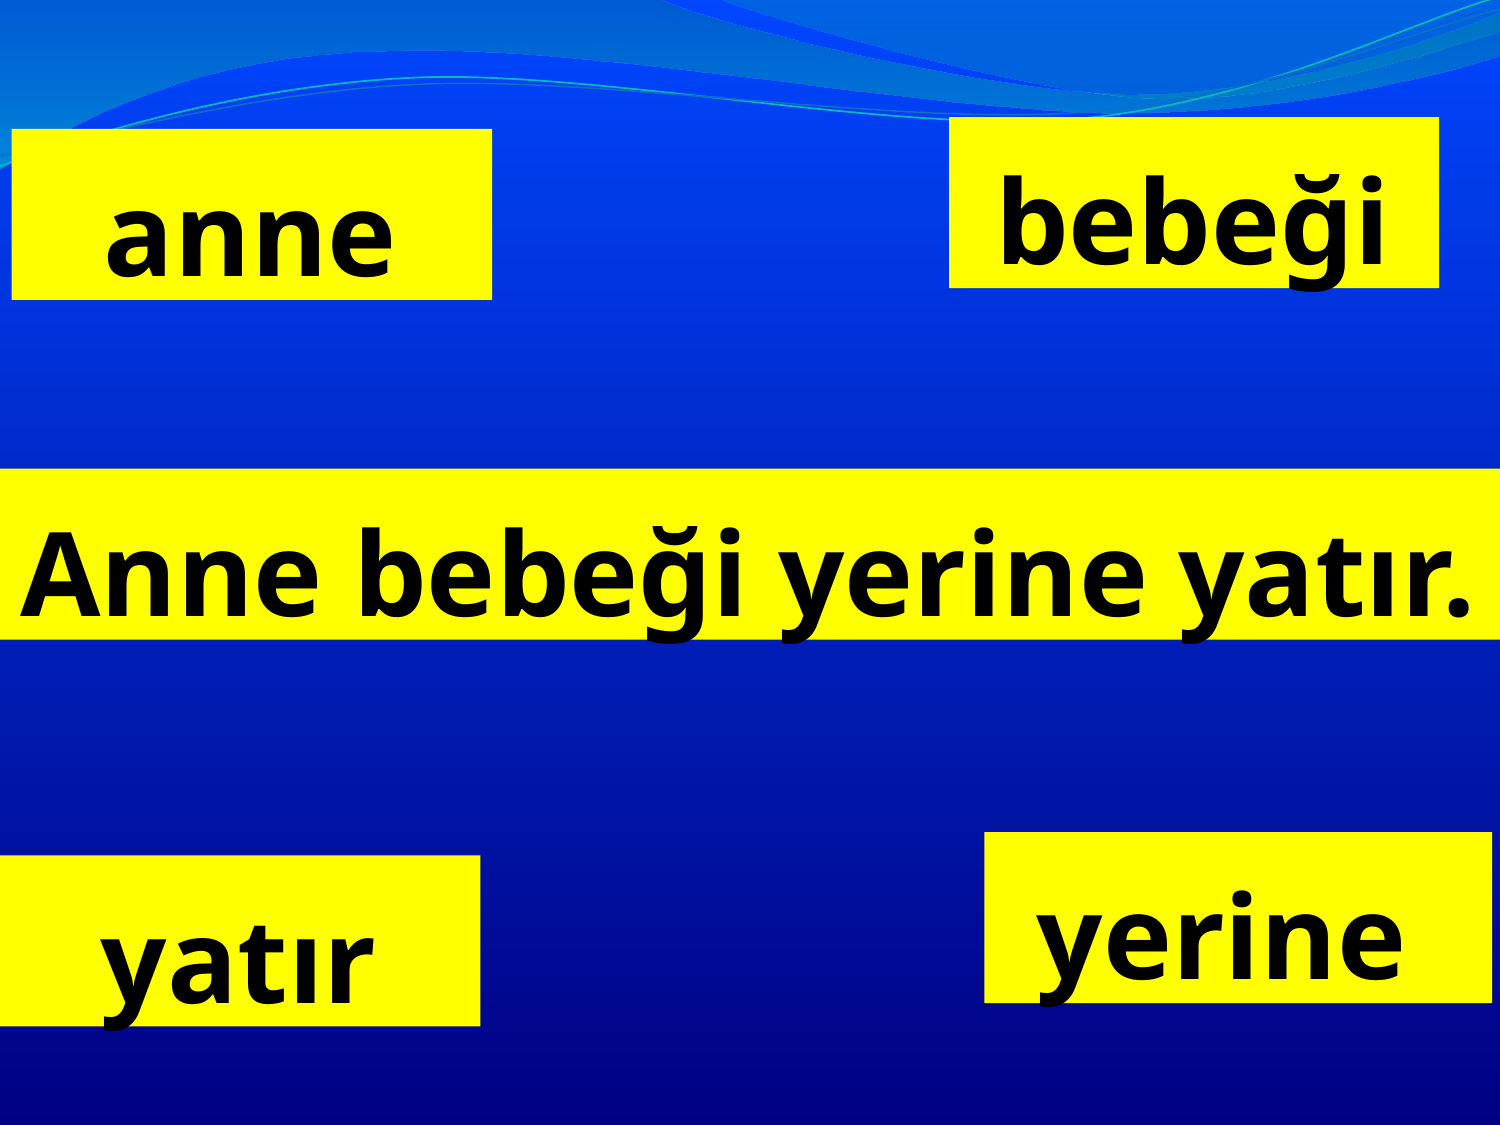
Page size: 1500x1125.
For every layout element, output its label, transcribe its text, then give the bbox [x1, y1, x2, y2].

text_box bebeği [949, 117, 1440, 289]
text_box yatır [0, 855, 481, 1027]
text_box yerine [984, 832, 1493, 1004]
title anne [11, 128, 493, 301]
text_box Anne bebeği yerine yatır. [0, 468, 1500, 640]
